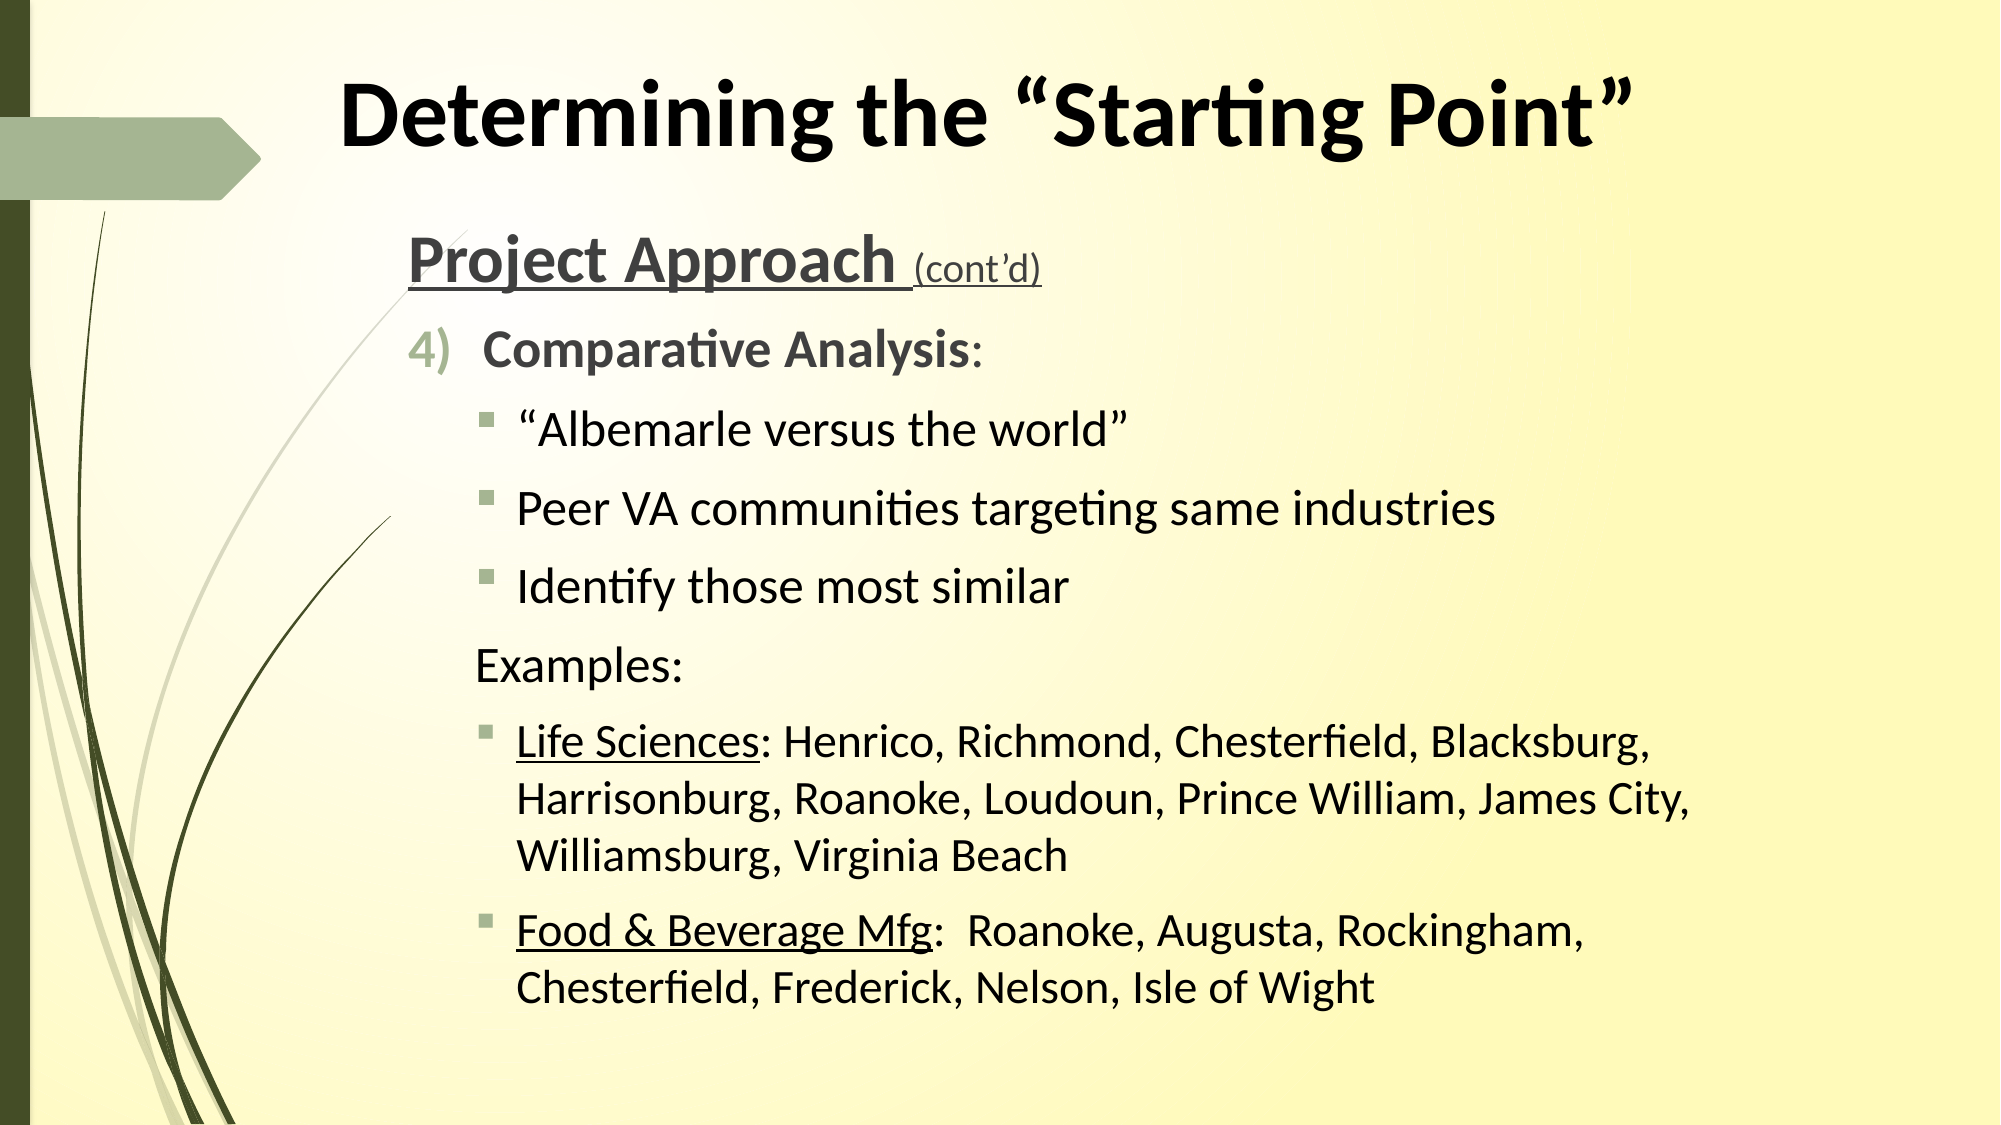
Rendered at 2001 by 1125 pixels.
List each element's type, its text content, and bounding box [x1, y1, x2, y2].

title Determining the “Starting Point” [324, 42, 1675, 231]
list Project Approach (cont’d) Comparative Analysis: “Albemarle versus the world” Peer VA communities targeting same industries Identify those most similar Examples: Life Sciences: Henrico, Richmond, Chesterfield, Blacksburg, Harrisonburg, Roanoke, Loudoun, Prince William, James City, Williamsburg, Virginia Beach Food & Beverage Mfg: Roanoke, Augusta, Rockingham, Chesterfield, Frederick, Nelson, Isle of Wight [393, 206, 1792, 1025]
